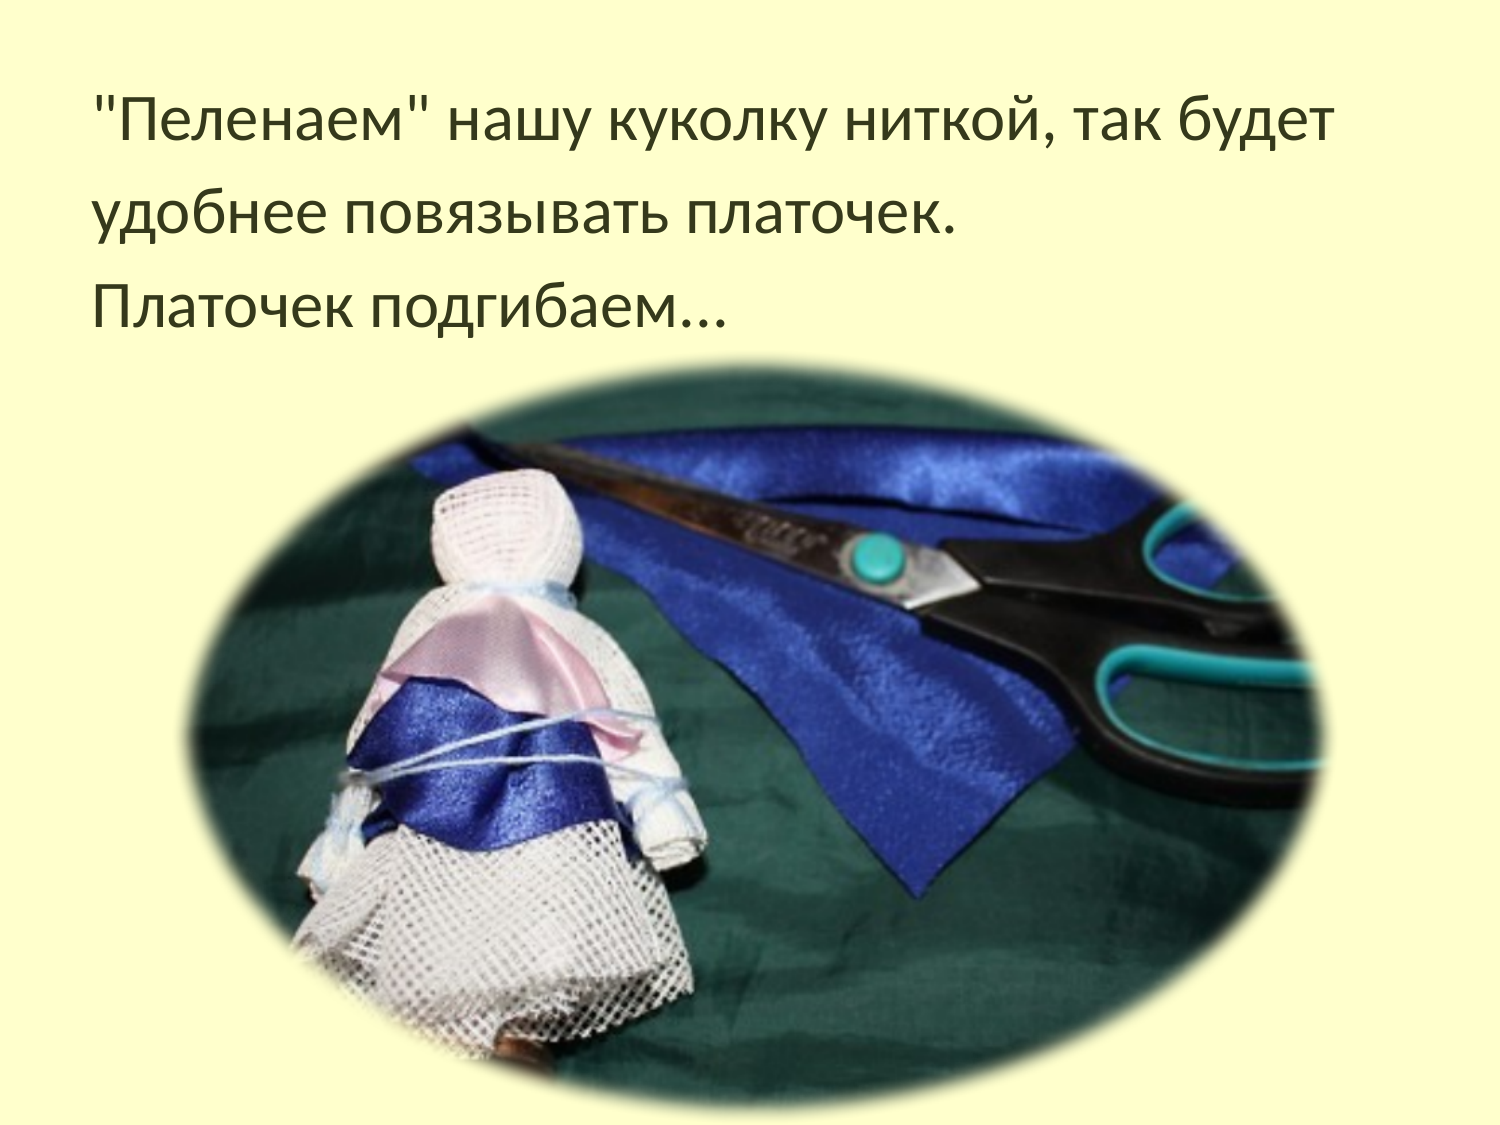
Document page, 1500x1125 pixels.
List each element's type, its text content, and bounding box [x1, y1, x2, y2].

list "Пеленаем" нашу куколку ниткой, так будет удобнее повязывать платочек. Платочек подгибаем... [76, 66, 1427, 809]
picture [170, 349, 1341, 1125]
